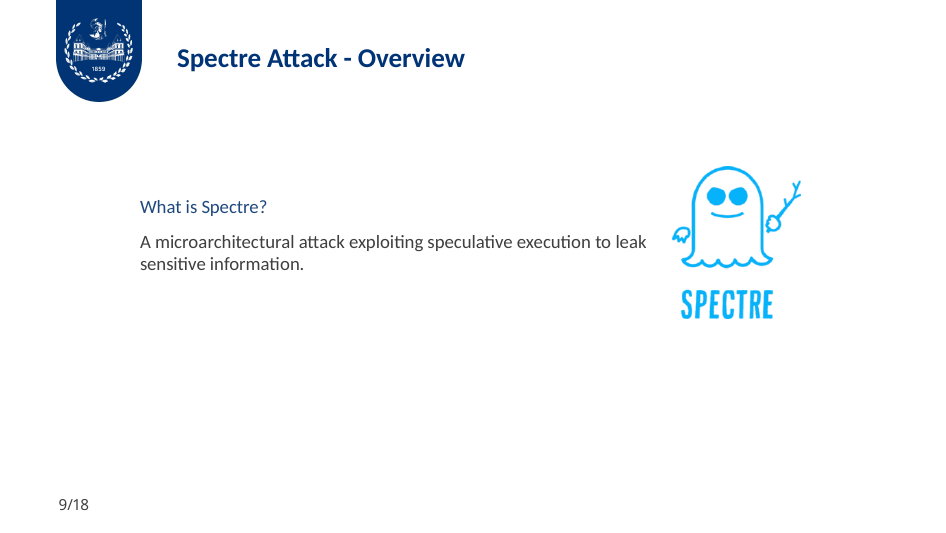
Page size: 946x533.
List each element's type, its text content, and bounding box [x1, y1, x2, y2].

picture [672, 165, 726, 236]
picture [769, 218, 778, 229]
picture [56, 0, 142, 102]
picture [672, 165, 801, 319]
picture [677, 230, 687, 237]
picture [687, 170, 767, 264]
slide_number 9/18 [52, 494, 92, 521]
picture [797, 184, 801, 194]
text_box What is Spectre? A microarchitectural attack exploiting speculative execution to leak sensitive information. [139, 194, 661, 319]
title Spectre Attack - Overview [175, 40, 487, 103]
